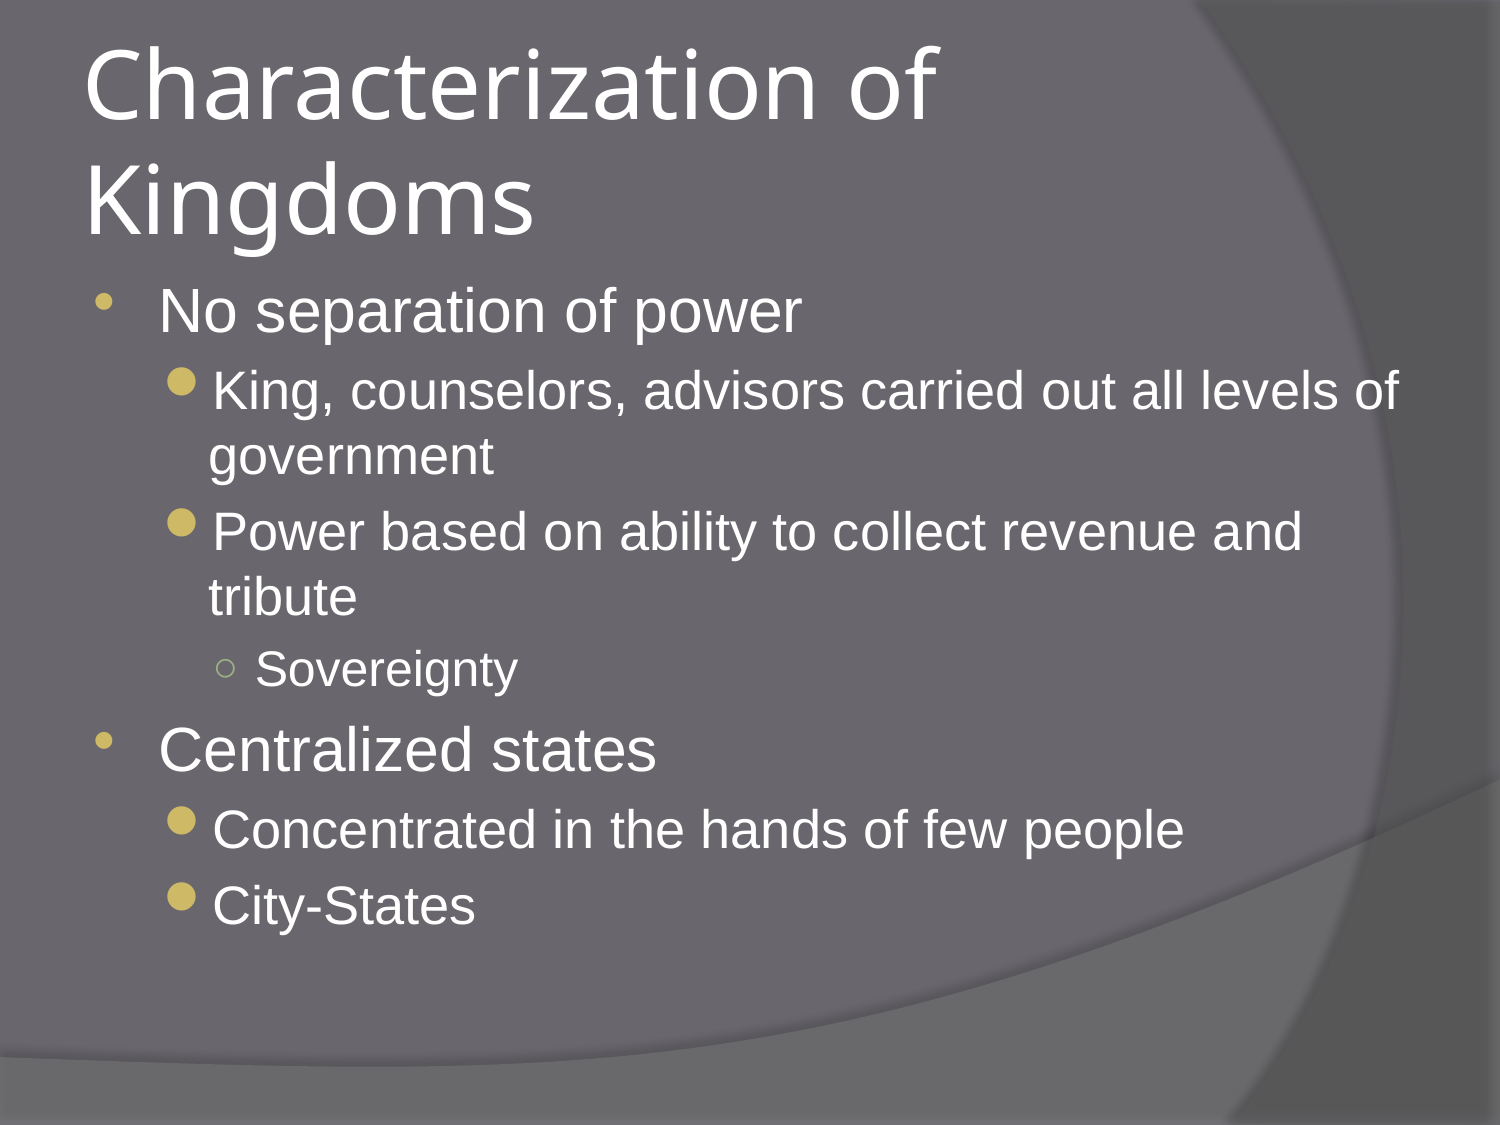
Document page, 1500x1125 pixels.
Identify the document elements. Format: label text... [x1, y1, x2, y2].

list No separation of power King, counselors, advisors carried out all levels of government Power based on ability to collect revenue and tribute Sovereignty Centralized states Concentrated in the hands of few people City-States [75, 262, 1450, 1125]
title Characterization of Kingdoms [75, 45, 1300, 233]
